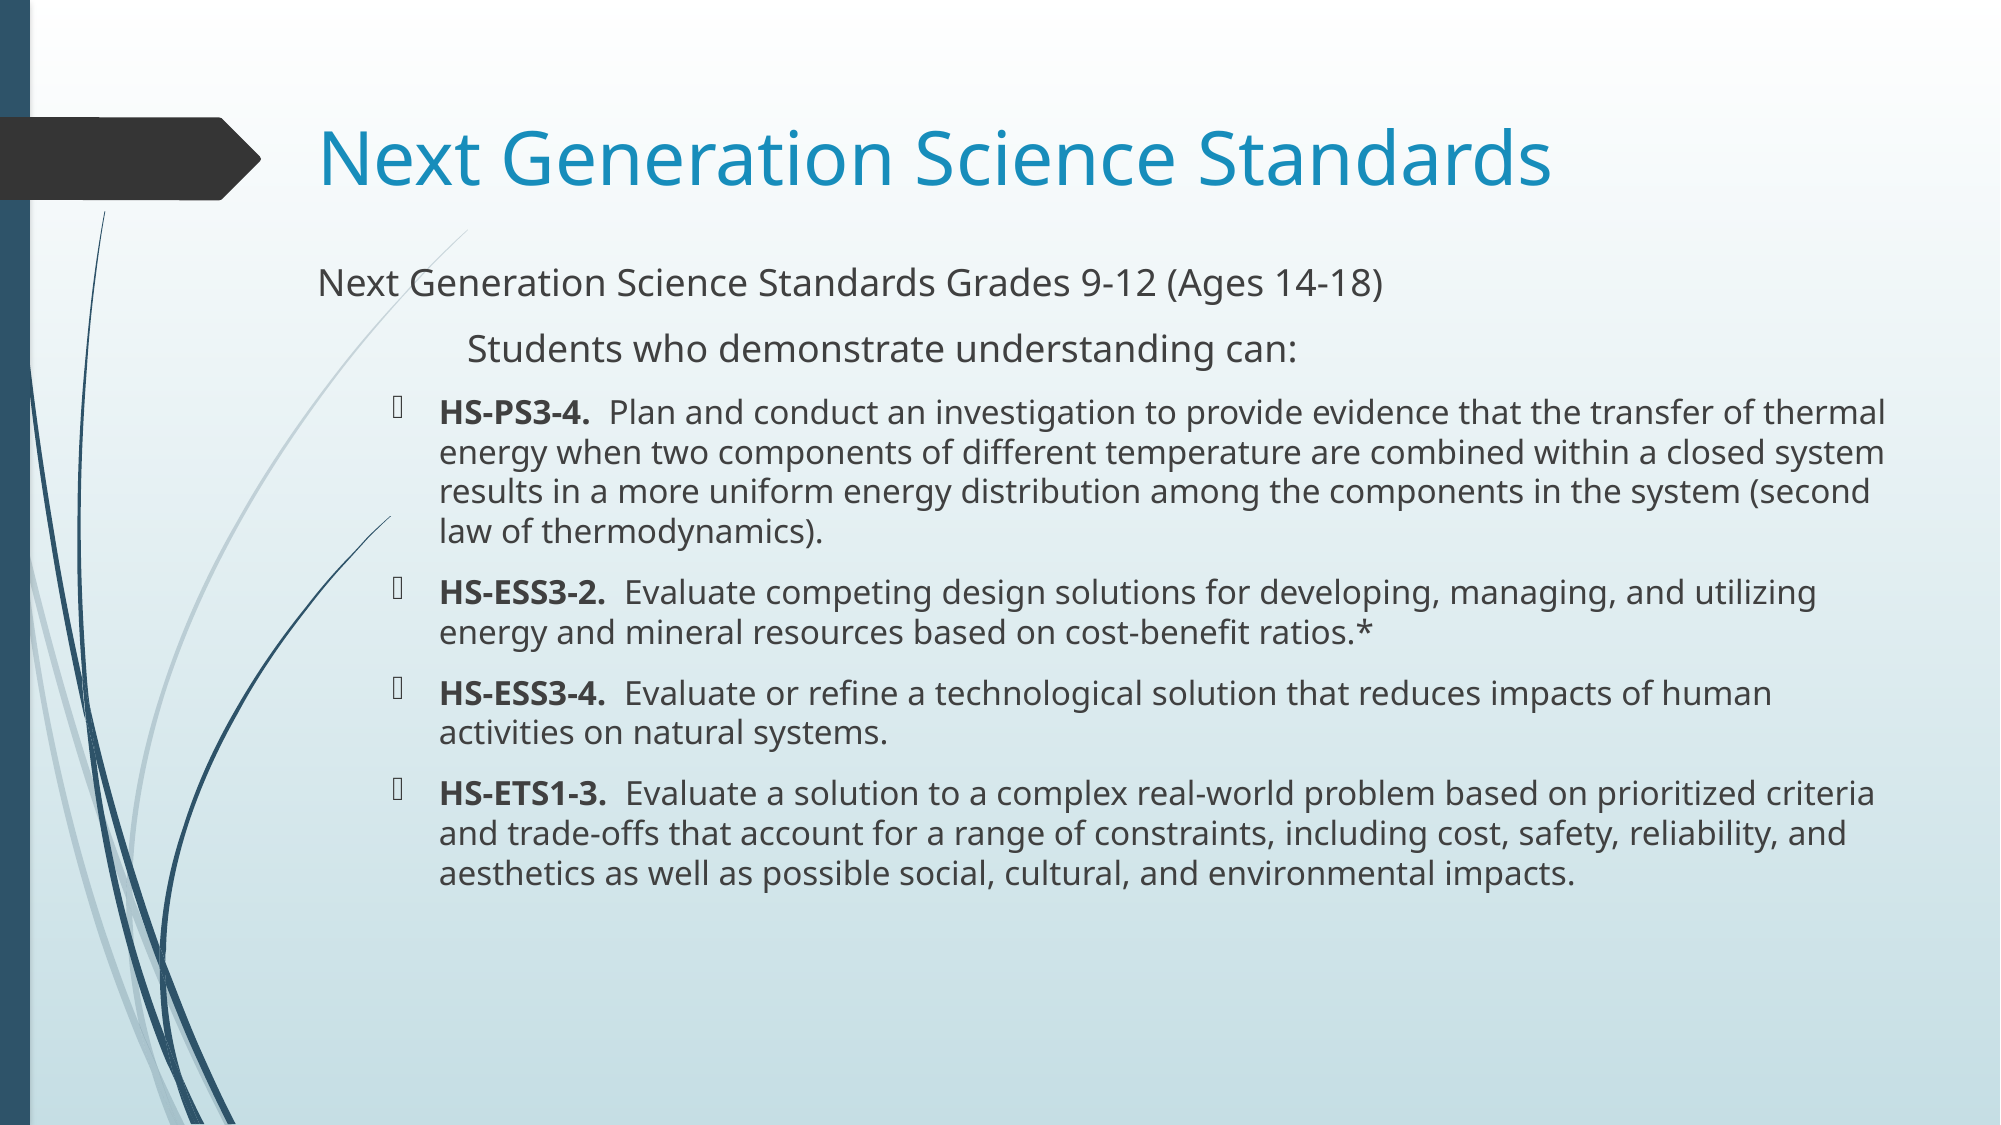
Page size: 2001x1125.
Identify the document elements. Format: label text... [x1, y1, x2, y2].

list Next Generation Science Standards Grades 9-12 (Ages 14-18) Students who demonstrate understanding can: HS-PS3-4. Plan and conduct an investigation to provide evidence that the transfer of thermal energy when two components of different temperature are combined within a closed system results in a more uniform energy distribution among the components in the system (second law of thermodynamics). HS-ESS3-2. Evaluate competing design solutions for developing, managing, and utilizing energy and mineral resources based on cost-benefit ratios.* HS-ESS3-4. Evaluate or refine a technological solution that reduces impacts of human activities on natural systems. HS-ETS1-3. Evaluate a solution to a complex real-world problem based on prioritized criteria and trade-offs that account for a range of constraints, including cost, safety, reliability, and aesthetics as well as possible social, cultural, and environmental impacts. [302, 251, 1920, 968]
title Next Generation Science Standards [302, 102, 1877, 251]
